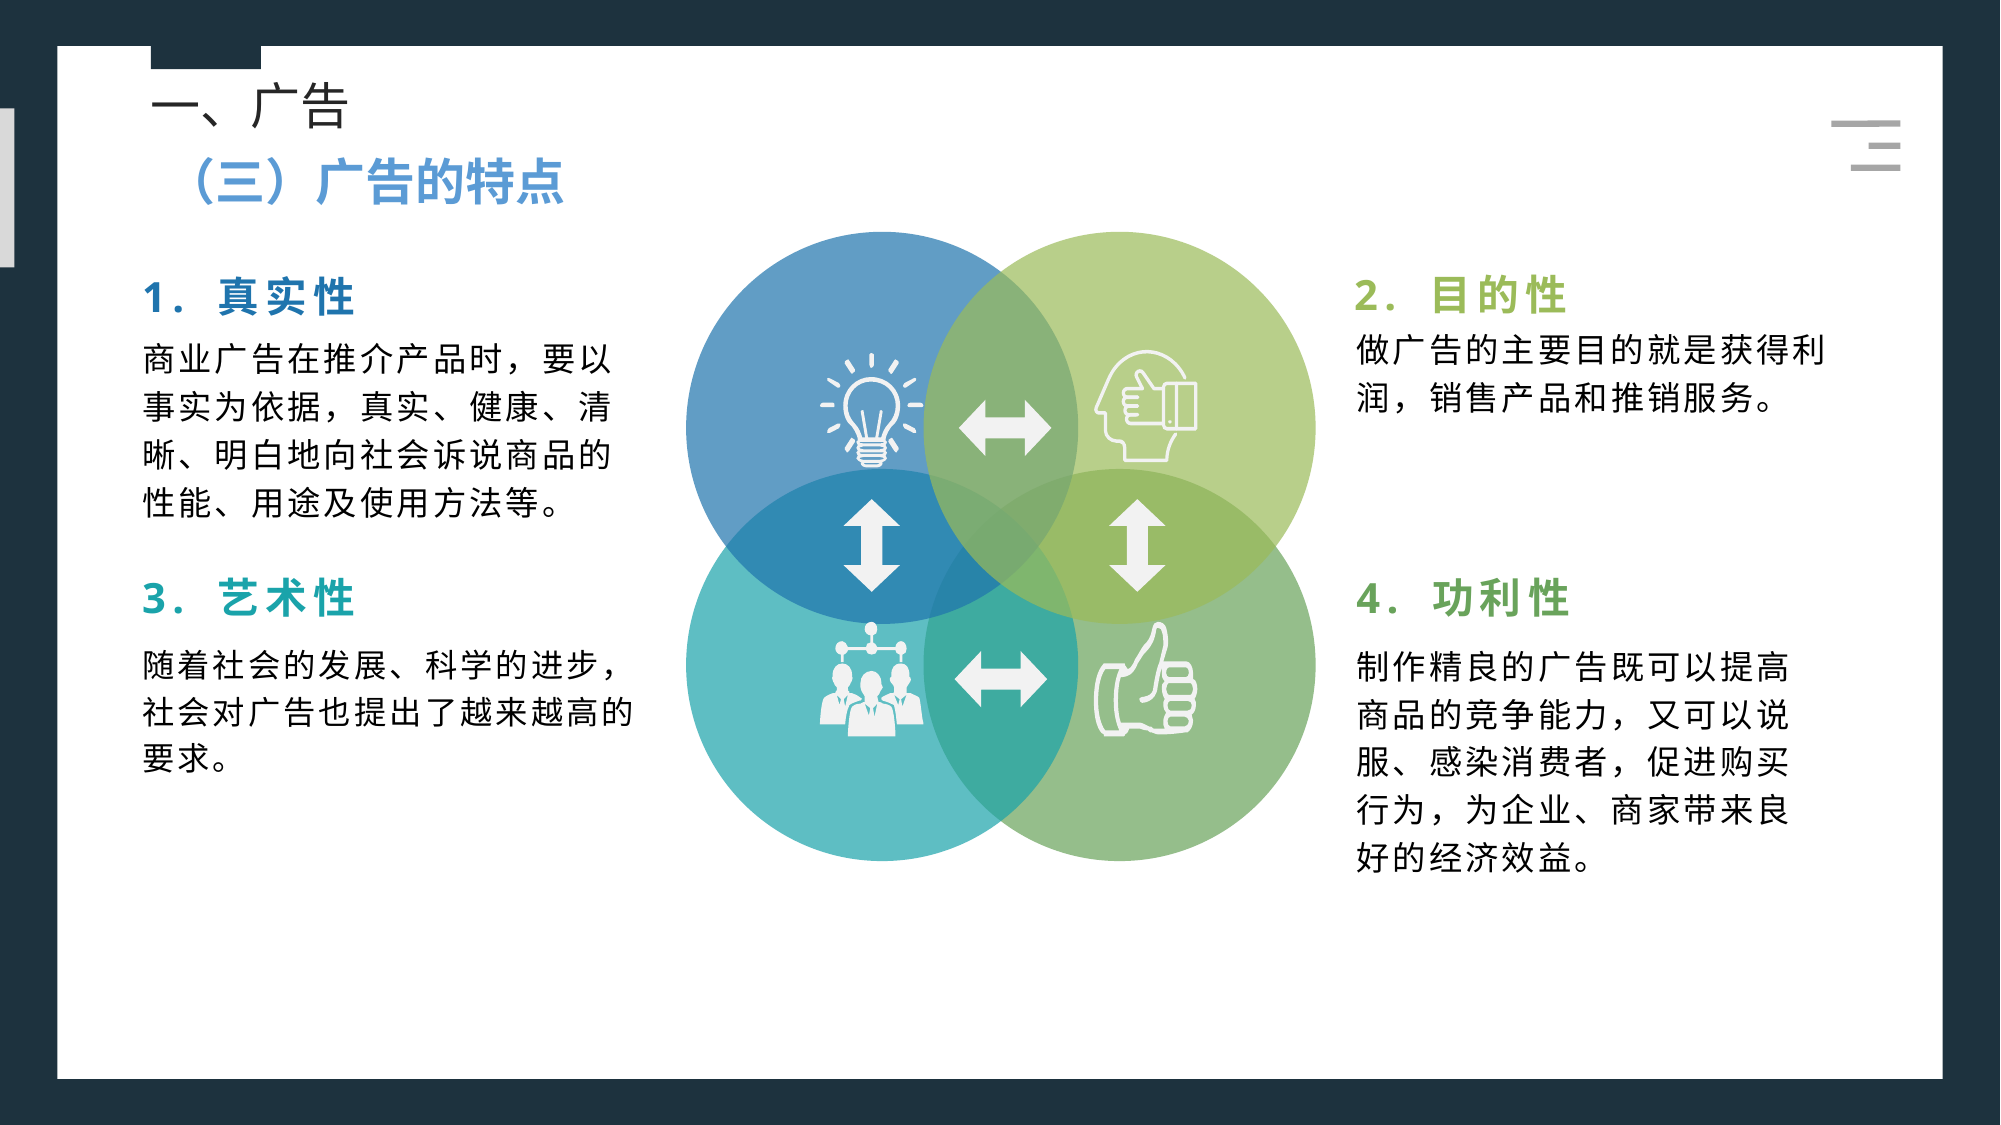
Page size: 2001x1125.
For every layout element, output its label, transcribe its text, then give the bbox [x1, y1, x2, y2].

text_box [685, 547, 1080, 863]
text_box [1093, 347, 1198, 463]
text_box [903, 423, 917, 433]
text_box [957, 397, 1053, 459]
text_box [685, 230, 1001, 625]
text_box 3. 艺术性 [127, 544, 663, 632]
text_box 随着社会的发展、科学的进步，社会对广告也提出了越来越高的要求。 [127, 637, 663, 786]
text_box [0, 107, 15, 268]
text_box [922, 230, 1317, 625]
text_box 一、广告 [150, 67, 820, 142]
text_box [827, 423, 841, 433]
text_box 做广告的主要目的就是获得利润，销售产品和推销服务。 [1341, 321, 1871, 469]
text_box [903, 377, 917, 388]
text_box [1093, 621, 1198, 737]
text_box [844, 359, 855, 374]
text_box [953, 648, 1049, 710]
text_box 1. 真实性 [127, 243, 663, 329]
text_box [840, 497, 903, 594]
text_box 4. 功利性 [1341, 544, 1871, 632]
text_box [819, 402, 835, 408]
text_box [1001, 547, 1317, 863]
text_box 2. 目的性 [1339, 241, 1869, 329]
text_box 商业广告在推介产品时，要以事实为依据，真实、健康、清晰、明白地向社会诉说商品的性能、用途及使用方法等。 [127, 329, 663, 493]
text_box [843, 377, 901, 468]
text_box （三）广告的特点 [150, 142, 870, 218]
text_box [888, 359, 899, 374]
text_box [1831, 123, 1901, 168]
text_box [869, 352, 874, 368]
text_box [1106, 497, 1169, 594]
text_box [907, 402, 924, 408]
text_box [819, 621, 924, 737]
text_box 制作精良的广告既可以提高商品的竞争能力，又可以说服、感染消费者，促进购买行为，为企业、商家带来良好的经济效益。 [1341, 637, 1834, 926]
text_box [827, 377, 841, 388]
